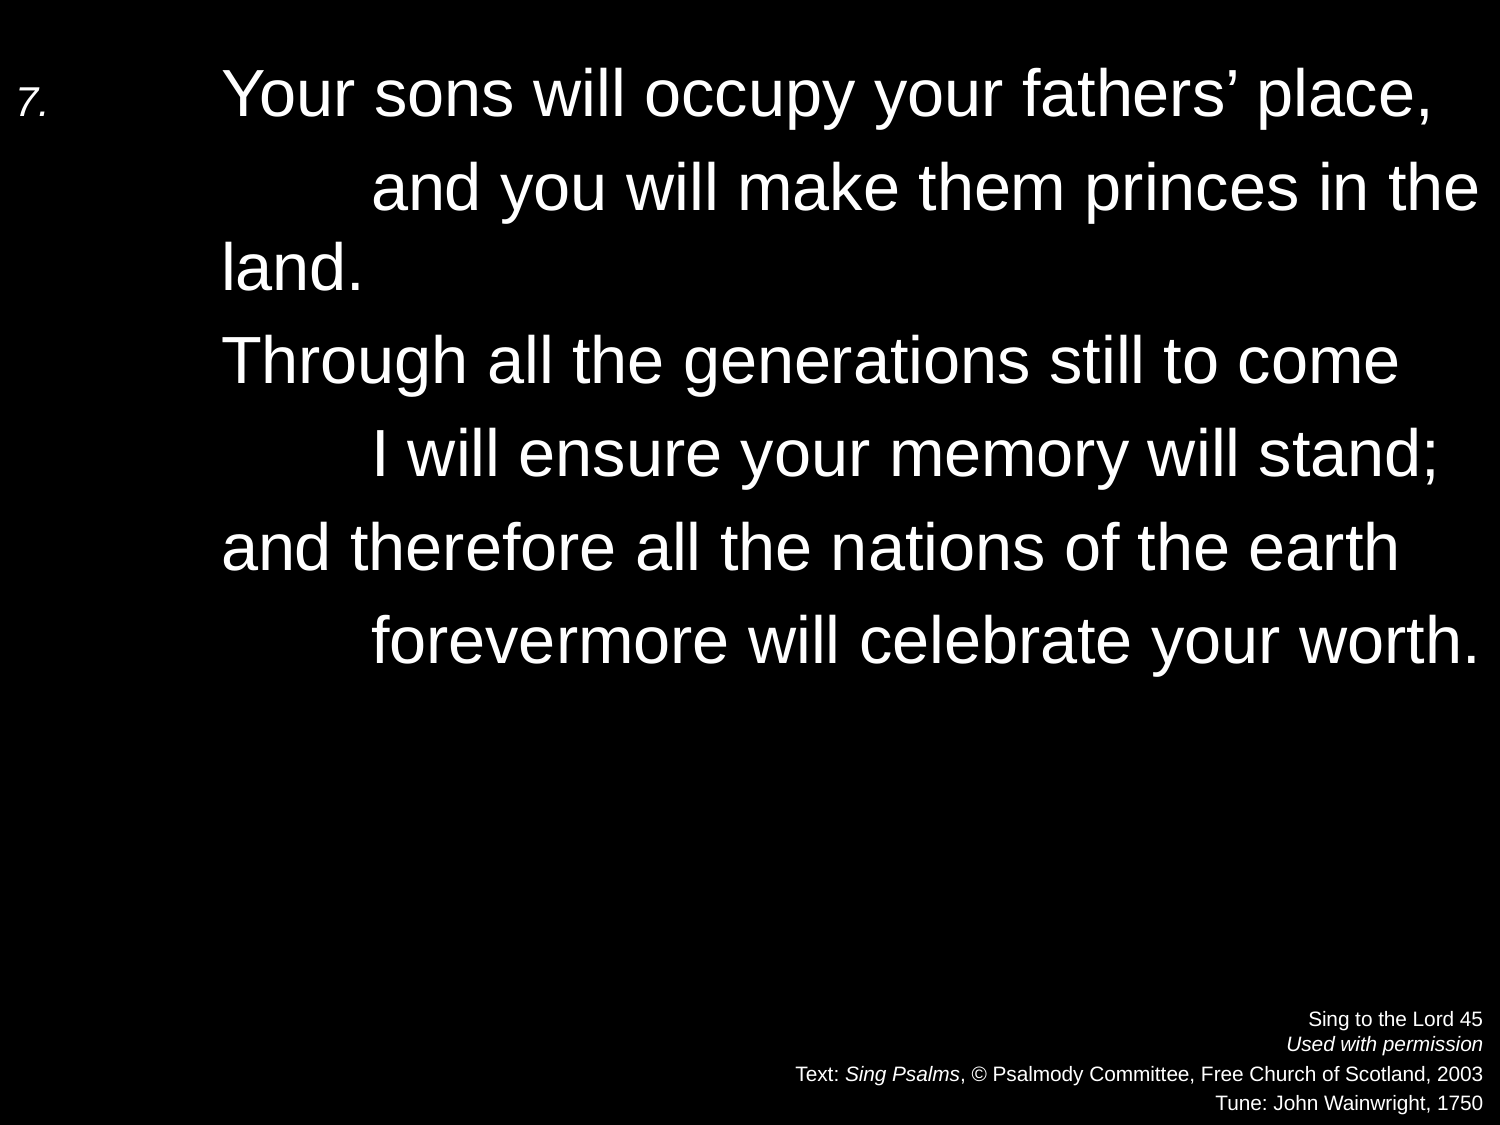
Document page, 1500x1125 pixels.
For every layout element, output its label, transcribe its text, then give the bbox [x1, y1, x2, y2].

list 7. Your sons will occupy your fathers’ place, and you will make them princes in the land. Through all the generations still to come I will ensure your memory will stand; and therefore all the nations of the earth forevermore will celebrate your worth. [0, 42, 1500, 1047]
text_box Sing to the Lord 45 Used with permission Text: Sing Psalms, © Psalmody Committee, Free Church of Scotland, 2003 Tune: John Wainwright, 1750 [0, 998, 1498, 1122]
